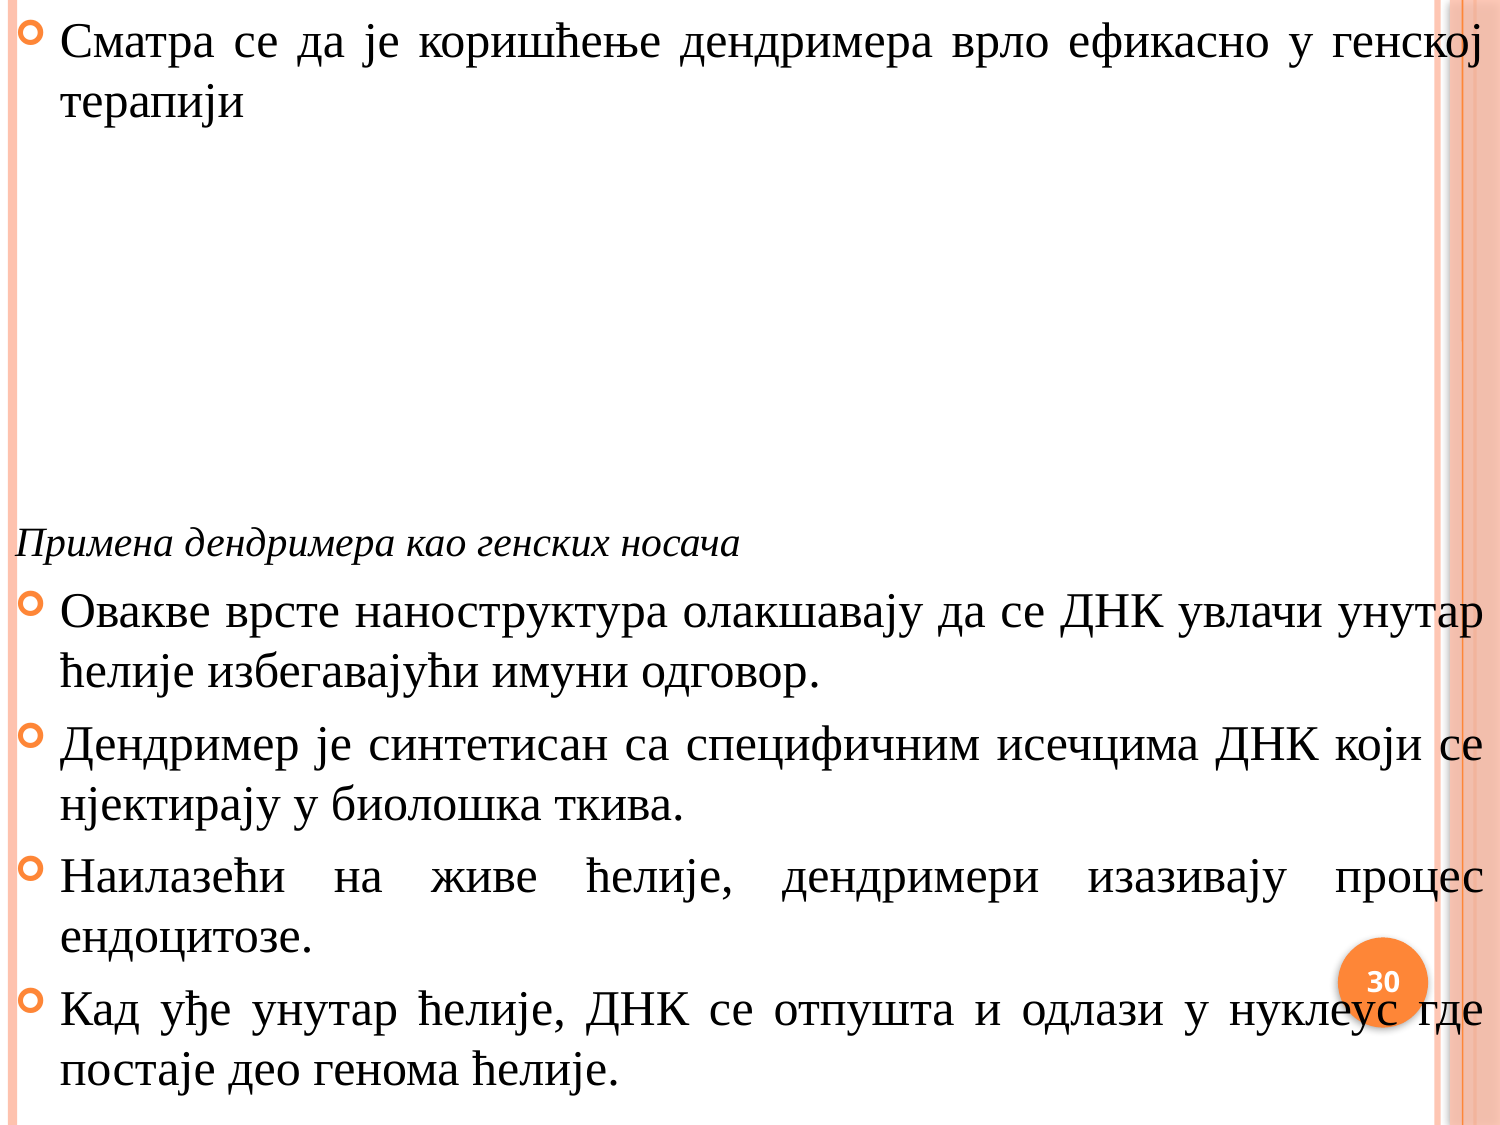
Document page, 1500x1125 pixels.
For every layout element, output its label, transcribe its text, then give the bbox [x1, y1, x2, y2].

slide_number 30 [1333, 940, 1434, 1026]
list Сматра се да је коришћење дендримера врло ефикасно у генској терапији Примена дендримера као генских носача Овакве врсте наноструктура олакшавају да се ДНК увлачи унутар ћелије избегавајући имуни одговор. Дендример је синтетисан са специфичним исечцима ДНК који се нјектирају у биолошка ткива. Наилазећи на живе ћелије, дендримери изазивају процес ендоцитозе. Кад уђе унутар ћелије, ДНК се отпушта и одлази у нуклеус где постаје део генома ћелије. [0, 0, 1500, 1125]
